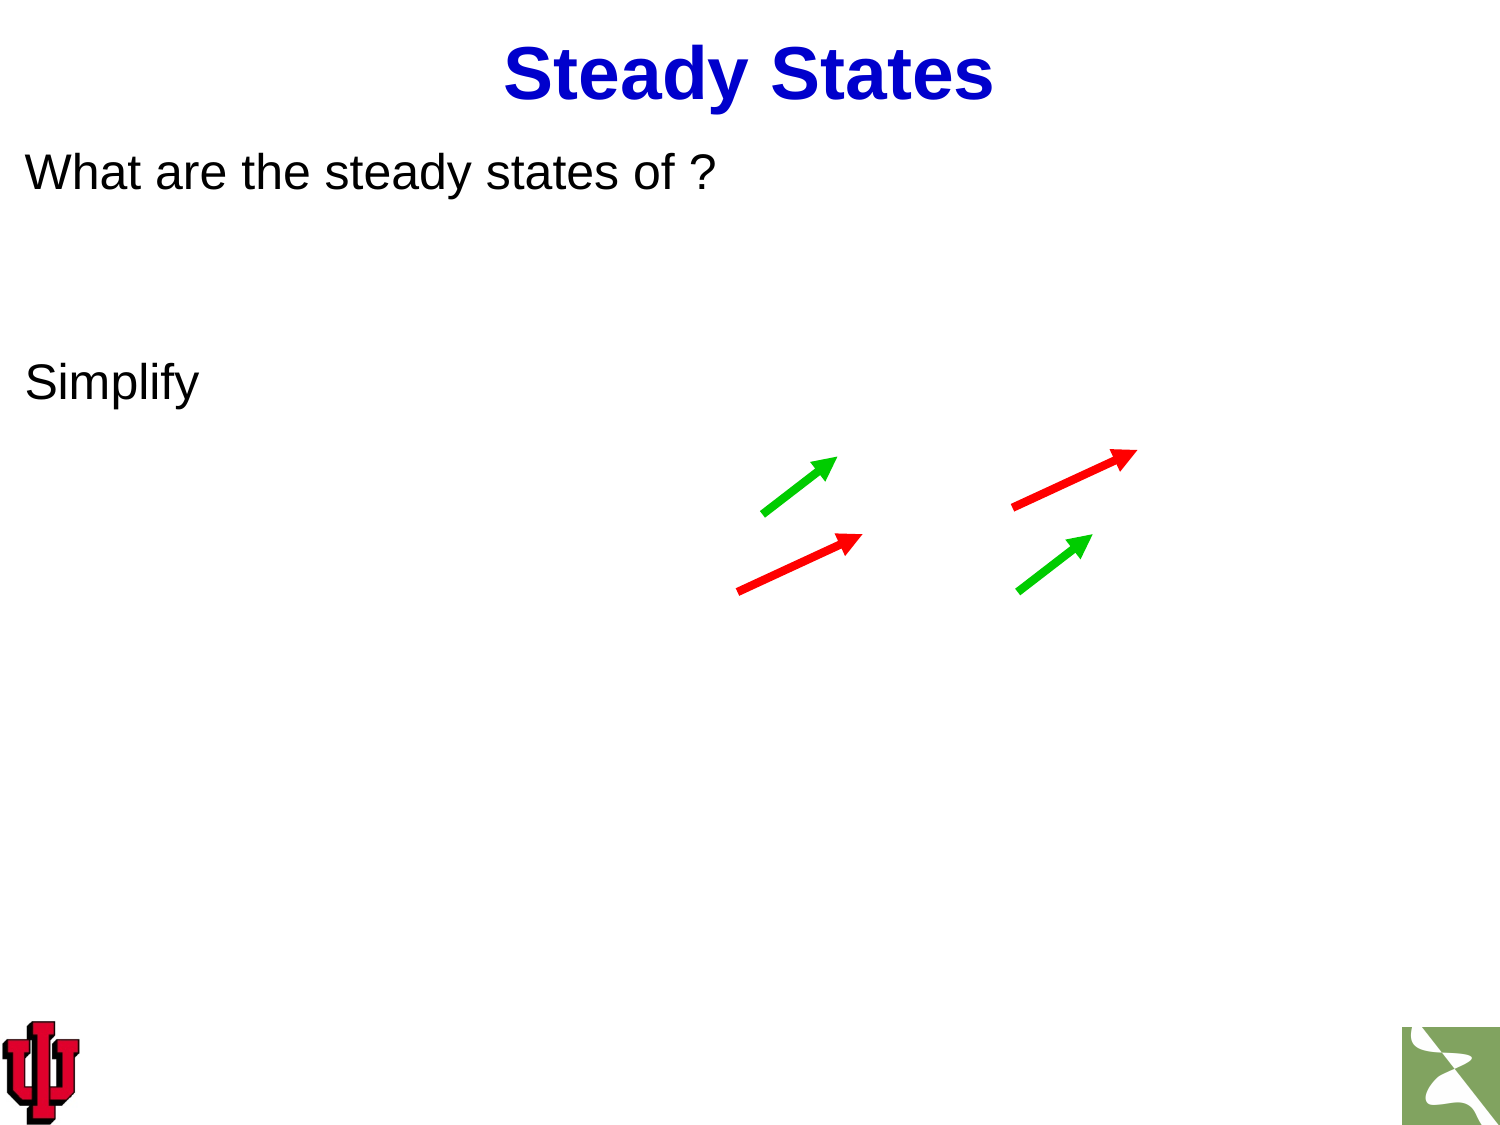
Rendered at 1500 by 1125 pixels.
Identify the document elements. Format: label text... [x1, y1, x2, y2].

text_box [1017, 534, 1093, 593]
picture [0, 1020, 80, 1125]
picture [1402, 1027, 1500, 1125]
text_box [762, 456, 838, 515]
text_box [737, 534, 863, 593]
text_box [1012, 449, 1138, 509]
title Steady States [0, 0, 1500, 164]
